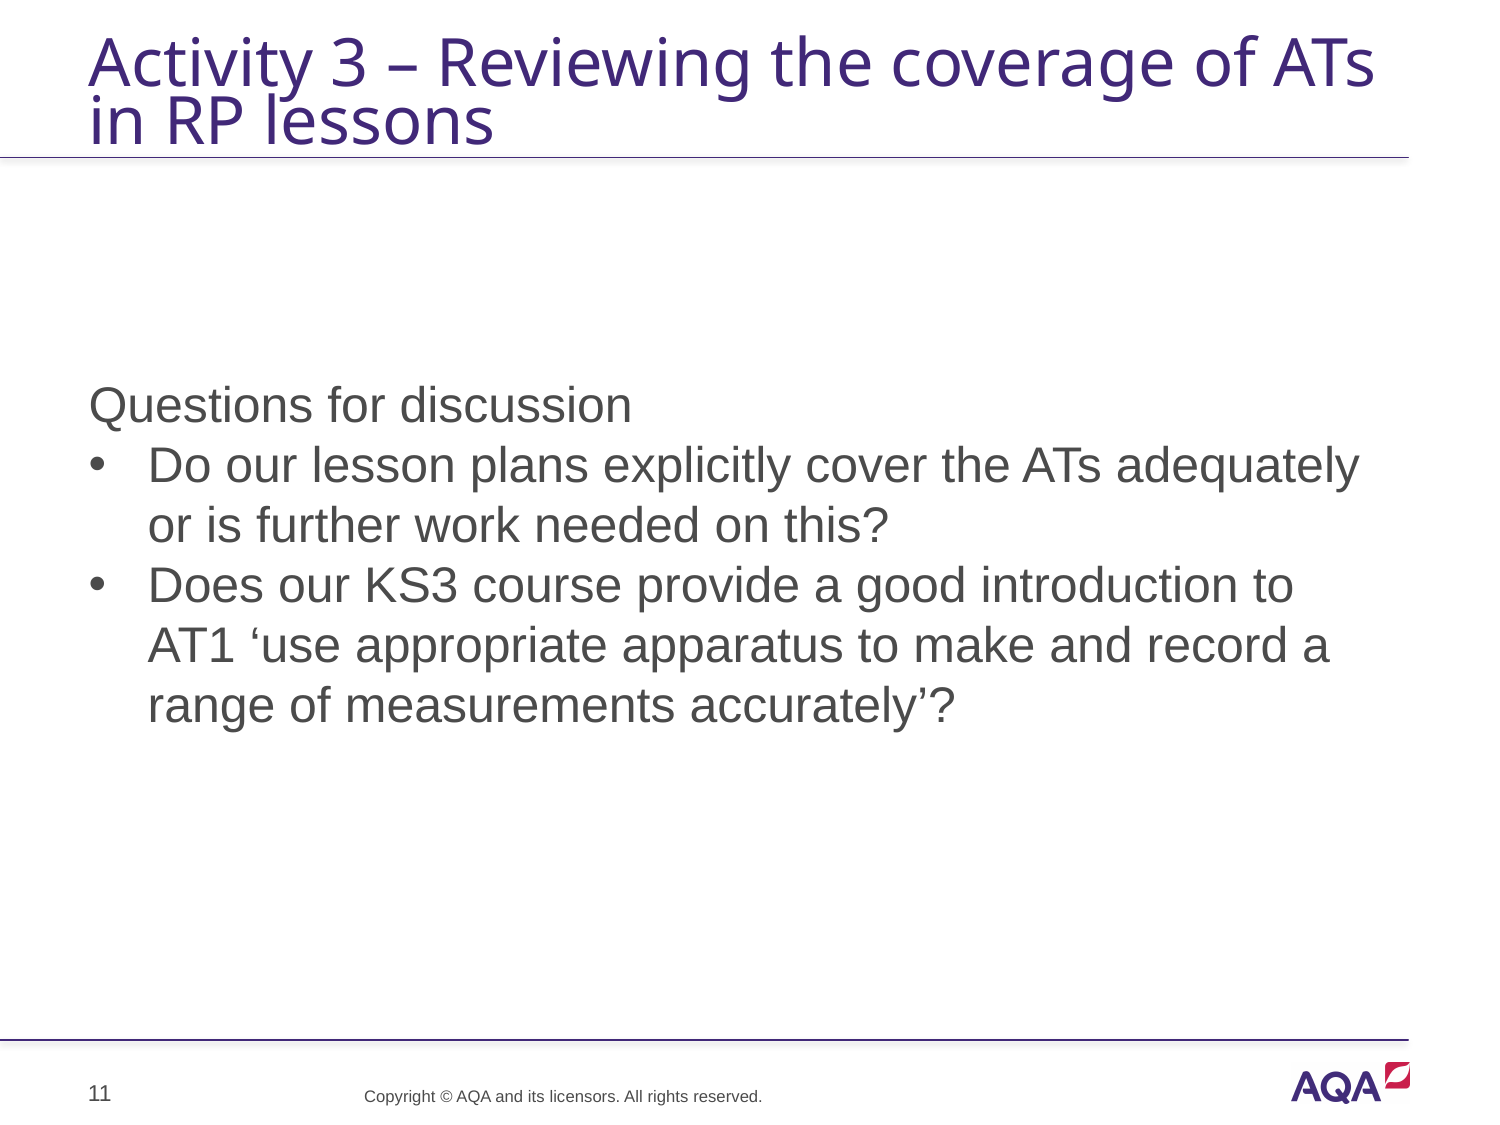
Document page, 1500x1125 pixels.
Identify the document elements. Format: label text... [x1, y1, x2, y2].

title Activity 3 – Reviewing the coverage of ATs in RP lessons [88, 41, 1409, 112]
footer Copyright © AQA and its licensors. All rights reserved. [324, 1084, 764, 1124]
slide_number 11 [72, 1062, 188, 1123]
picture [1291, 1062, 1410, 1104]
list Questions for discussion Do our lesson plans explicitly cover the ATs adequately or is further work needed on this? Does our KS3 course provide a good introduction to AT1 ‘use appropriate apparatus to make and record a range of measurements accurately’? [88, 372, 1409, 900]
